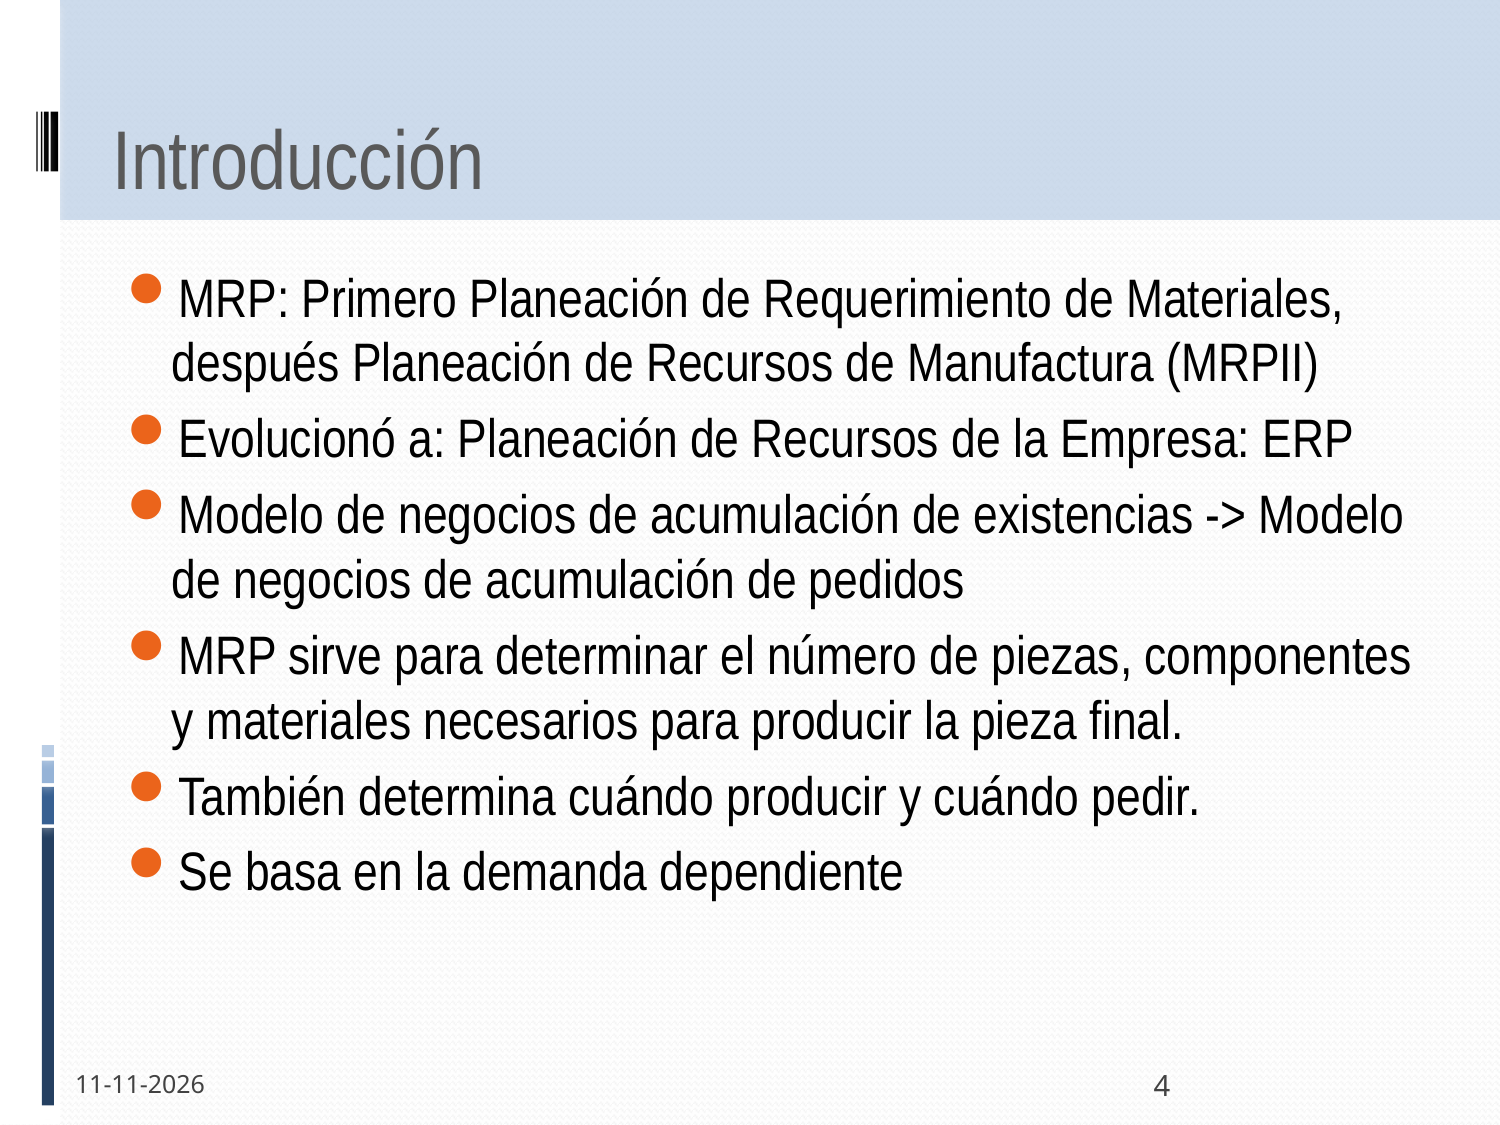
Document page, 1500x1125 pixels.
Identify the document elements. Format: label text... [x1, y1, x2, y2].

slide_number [75, 1042, 243, 1103]
title Introducción [111, 18, 1436, 207]
slide_number 4 [1045, 1046, 1171, 1107]
list MRP: Primero Planeación de Requerimiento de Materiales, después Planeación de Recursos de Manufactura (MRPII) Evolucionó a: Planeación de Recursos de la Empresa: ERP Modelo de negocios de acumulación de existencias -> Modelo de negocios de acumulación de pedidos MRP sirve para determinar el número de piezas, componentes y materiales necesarios para producir la pieza final. También determina cuándo producir y cuándo pedir. Se basa en la demanda dependiente [111, 255, 1436, 1038]
